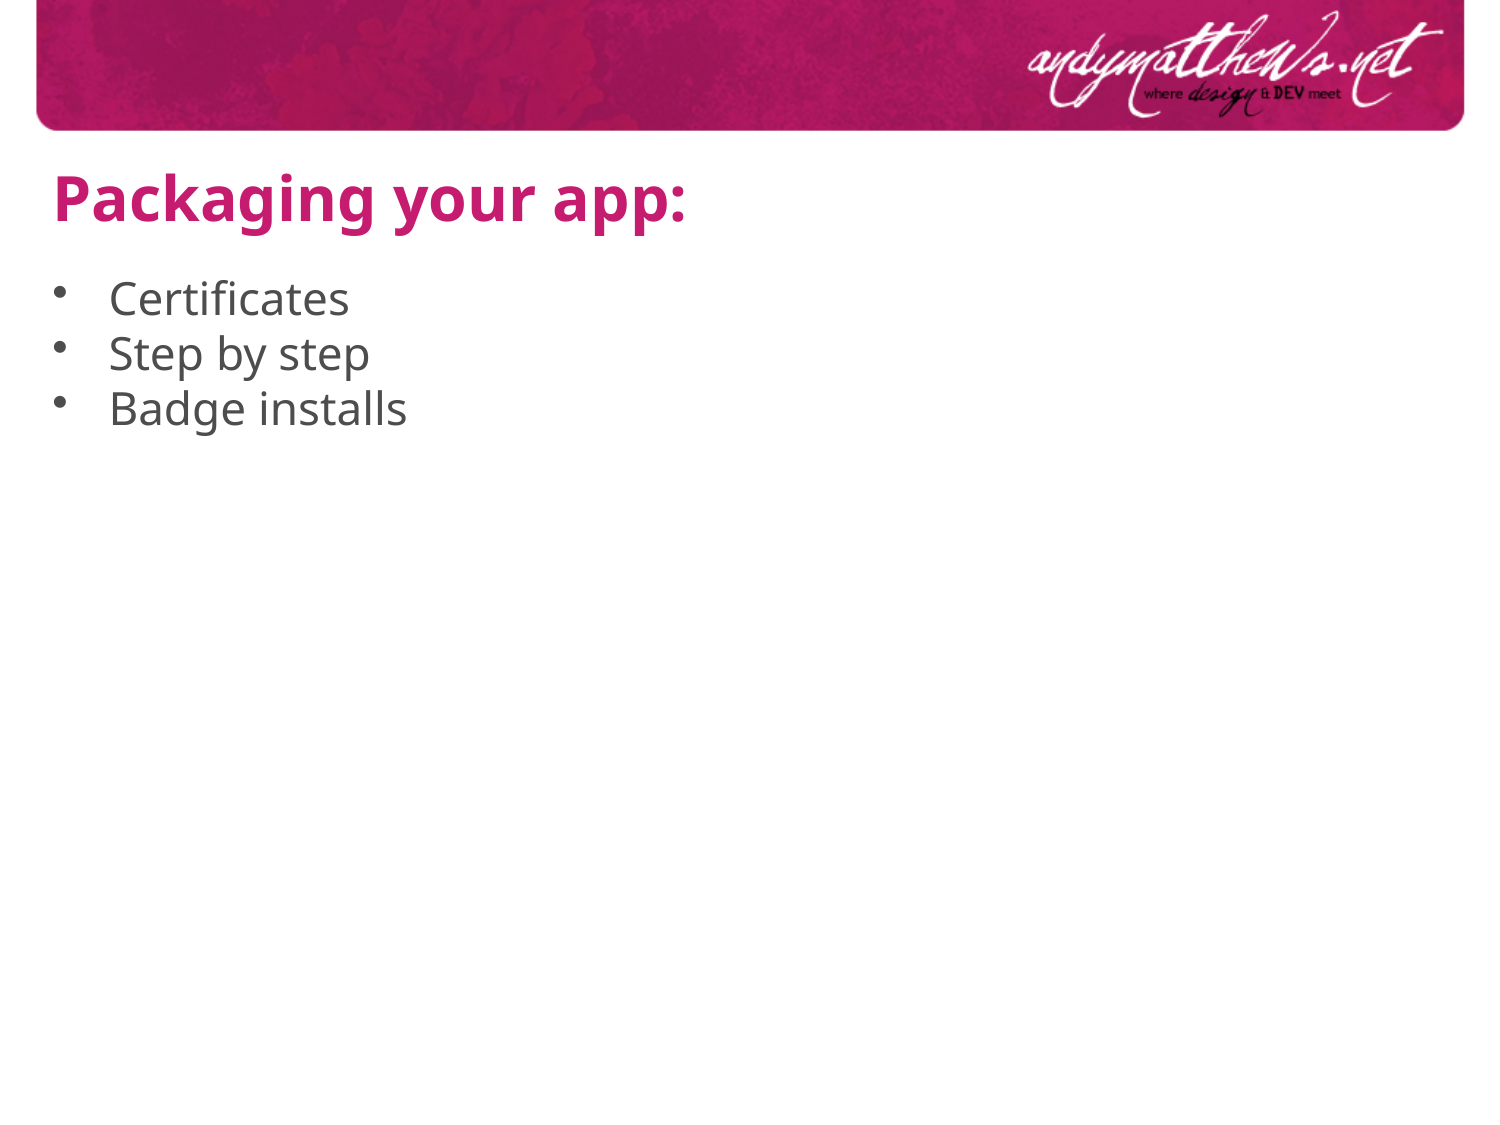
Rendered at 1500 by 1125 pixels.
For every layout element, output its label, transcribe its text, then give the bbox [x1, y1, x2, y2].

text_box Packaging your app: [37, 149, 1463, 244]
text_box Certificates Step by step Badge installs [37, 262, 1463, 1088]
picture [0, 0, 1500, 1125]
